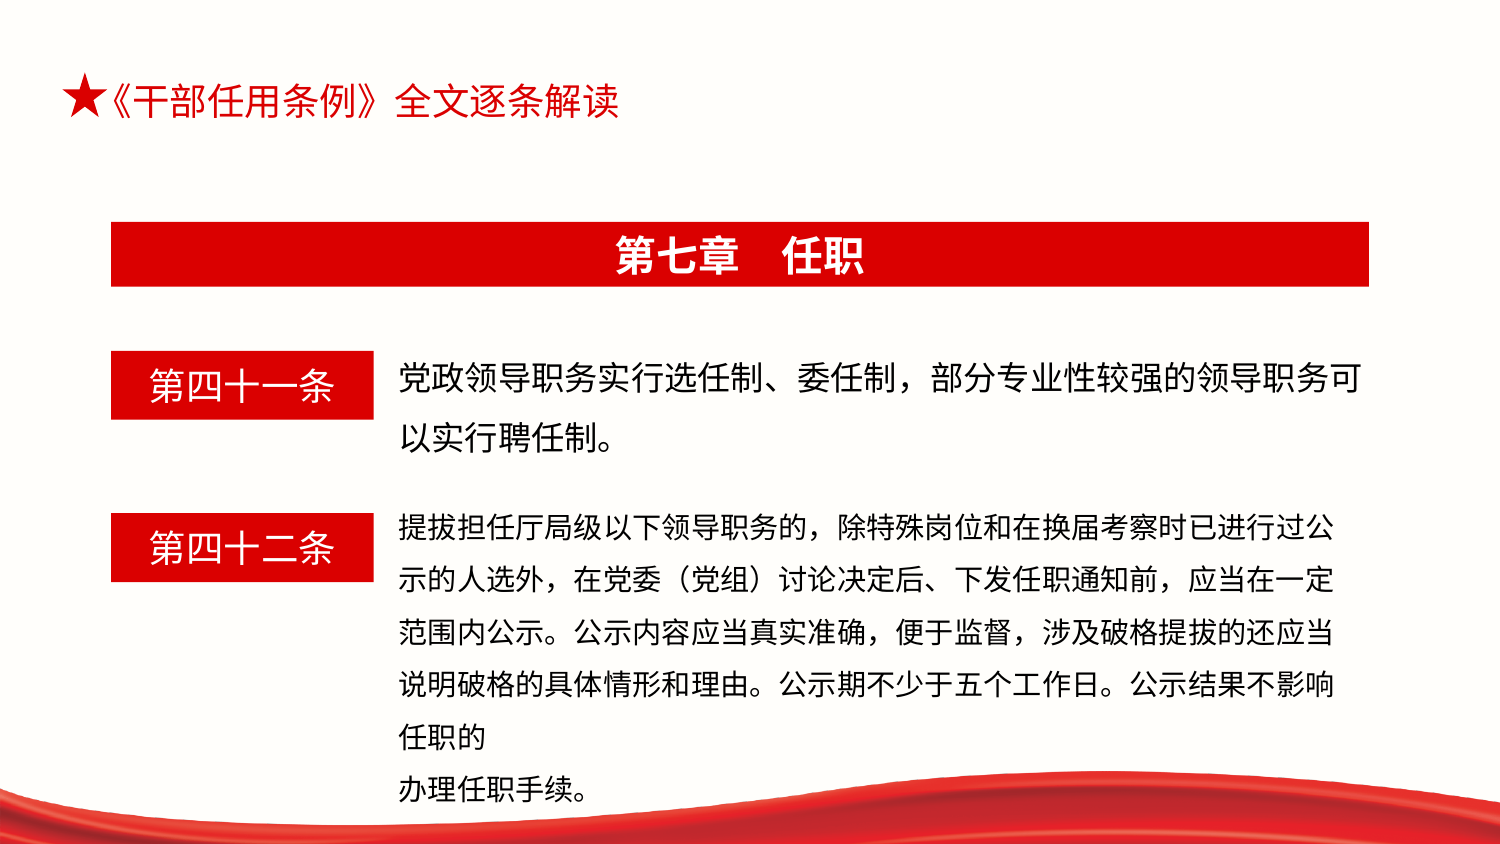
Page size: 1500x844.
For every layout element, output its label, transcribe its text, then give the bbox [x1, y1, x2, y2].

text_box 第四十二条 [111, 513, 374, 583]
text_box 党政领导职务实行选任制、委任制，部分专业性较强的领导职务可以实行聘任制。 [383, 330, 1378, 465]
text_box 第四十一条 [111, 350, 374, 420]
text_box 提拔担任厅局级以下领导职务的，除特殊岗位和在换届考察时已进行过公示的人选外，在党委（党组）讨论决定后、下发任职通知前，应当在一定范围内公示。公示内容应当真实准确，便于监督，涉及破格提拔的还应当说明破格的具体情形和理由。公示期不少于五个工作日。公示结果不影响任职的 办理任职手续。 [383, 484, 1378, 814]
picture [0, 771, 1500, 844]
text_box 第七章 任职 [111, 221, 1369, 287]
